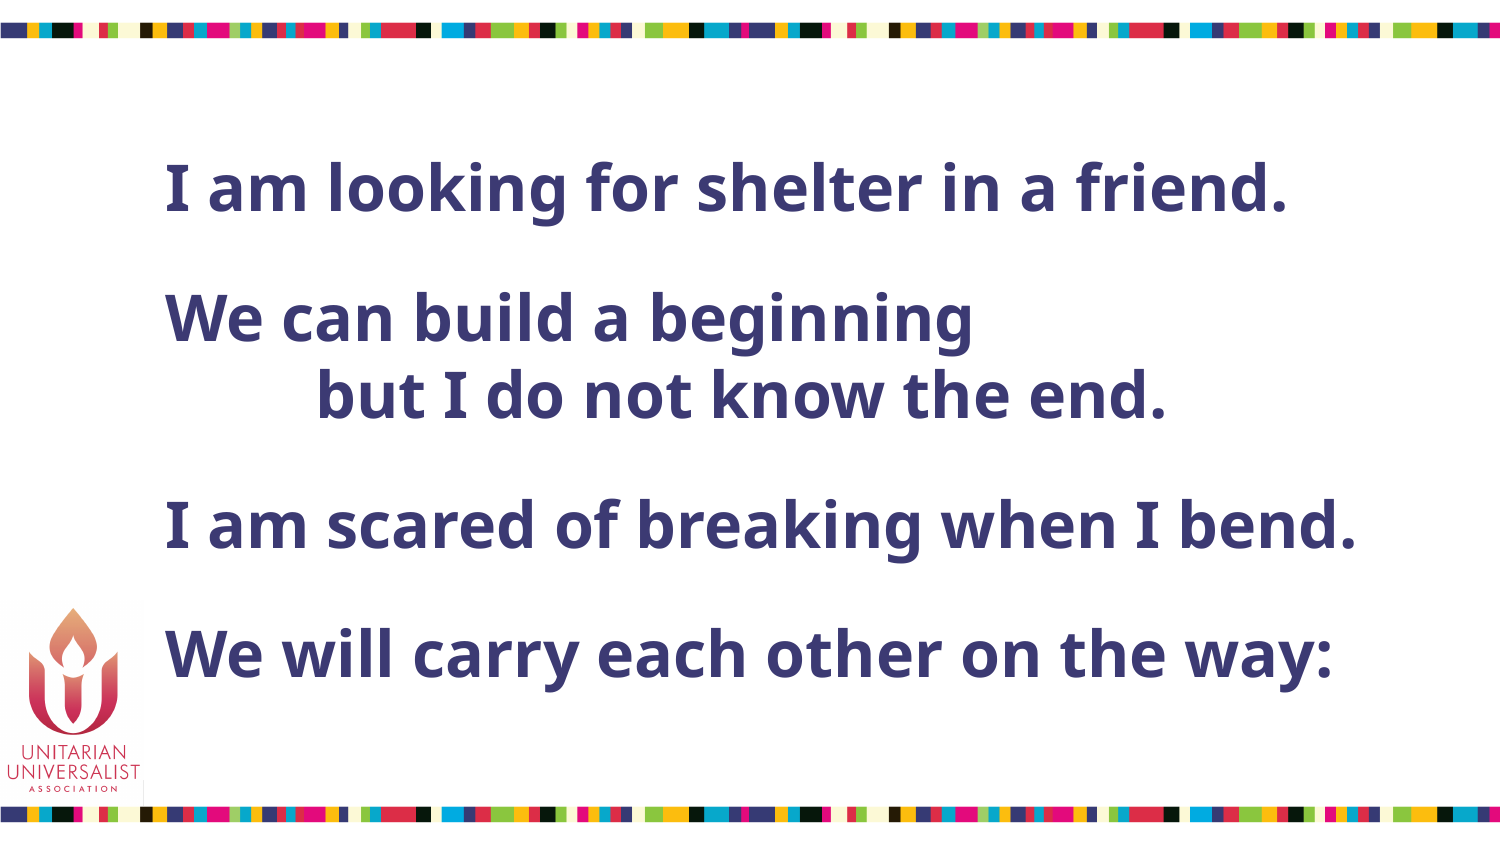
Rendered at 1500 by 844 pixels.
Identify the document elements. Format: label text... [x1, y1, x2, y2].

picture [0, 600, 1500, 824]
text_box I am looking for shelter in a friend. We can build a beginning but I do not know the end. I am scared of breaking when I bend. We will carry each other on the way: [150, 132, 1472, 706]
picture [0, 22, 1500, 40]
